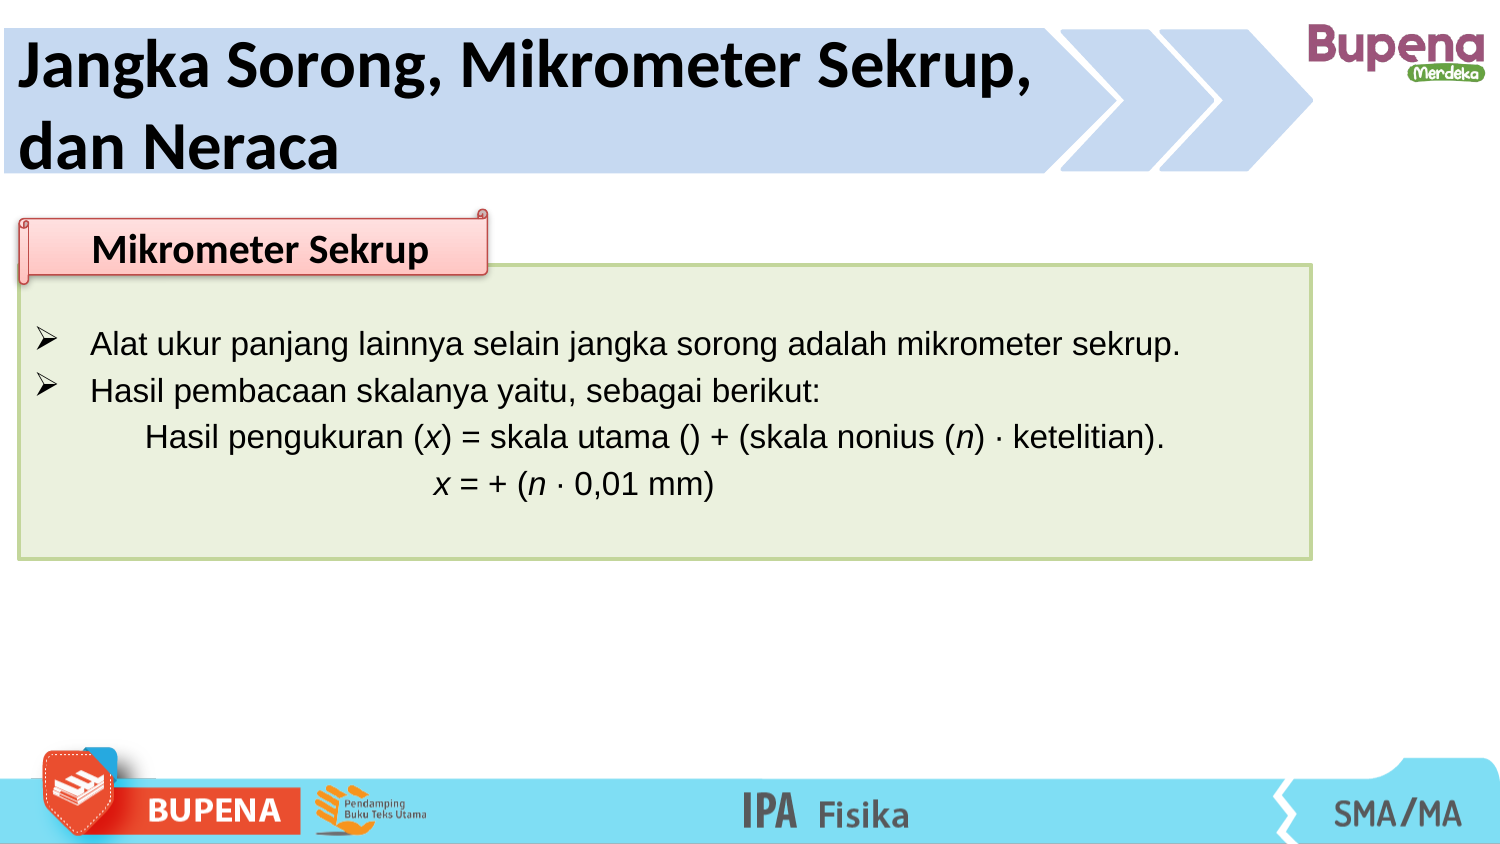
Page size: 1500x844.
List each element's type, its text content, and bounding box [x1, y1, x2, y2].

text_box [0, 27, 1312, 174]
picture [1300, 21, 1494, 85]
picture [0, 734, 1500, 844]
text_box Mikrometer Sekrup [18, 208, 489, 285]
